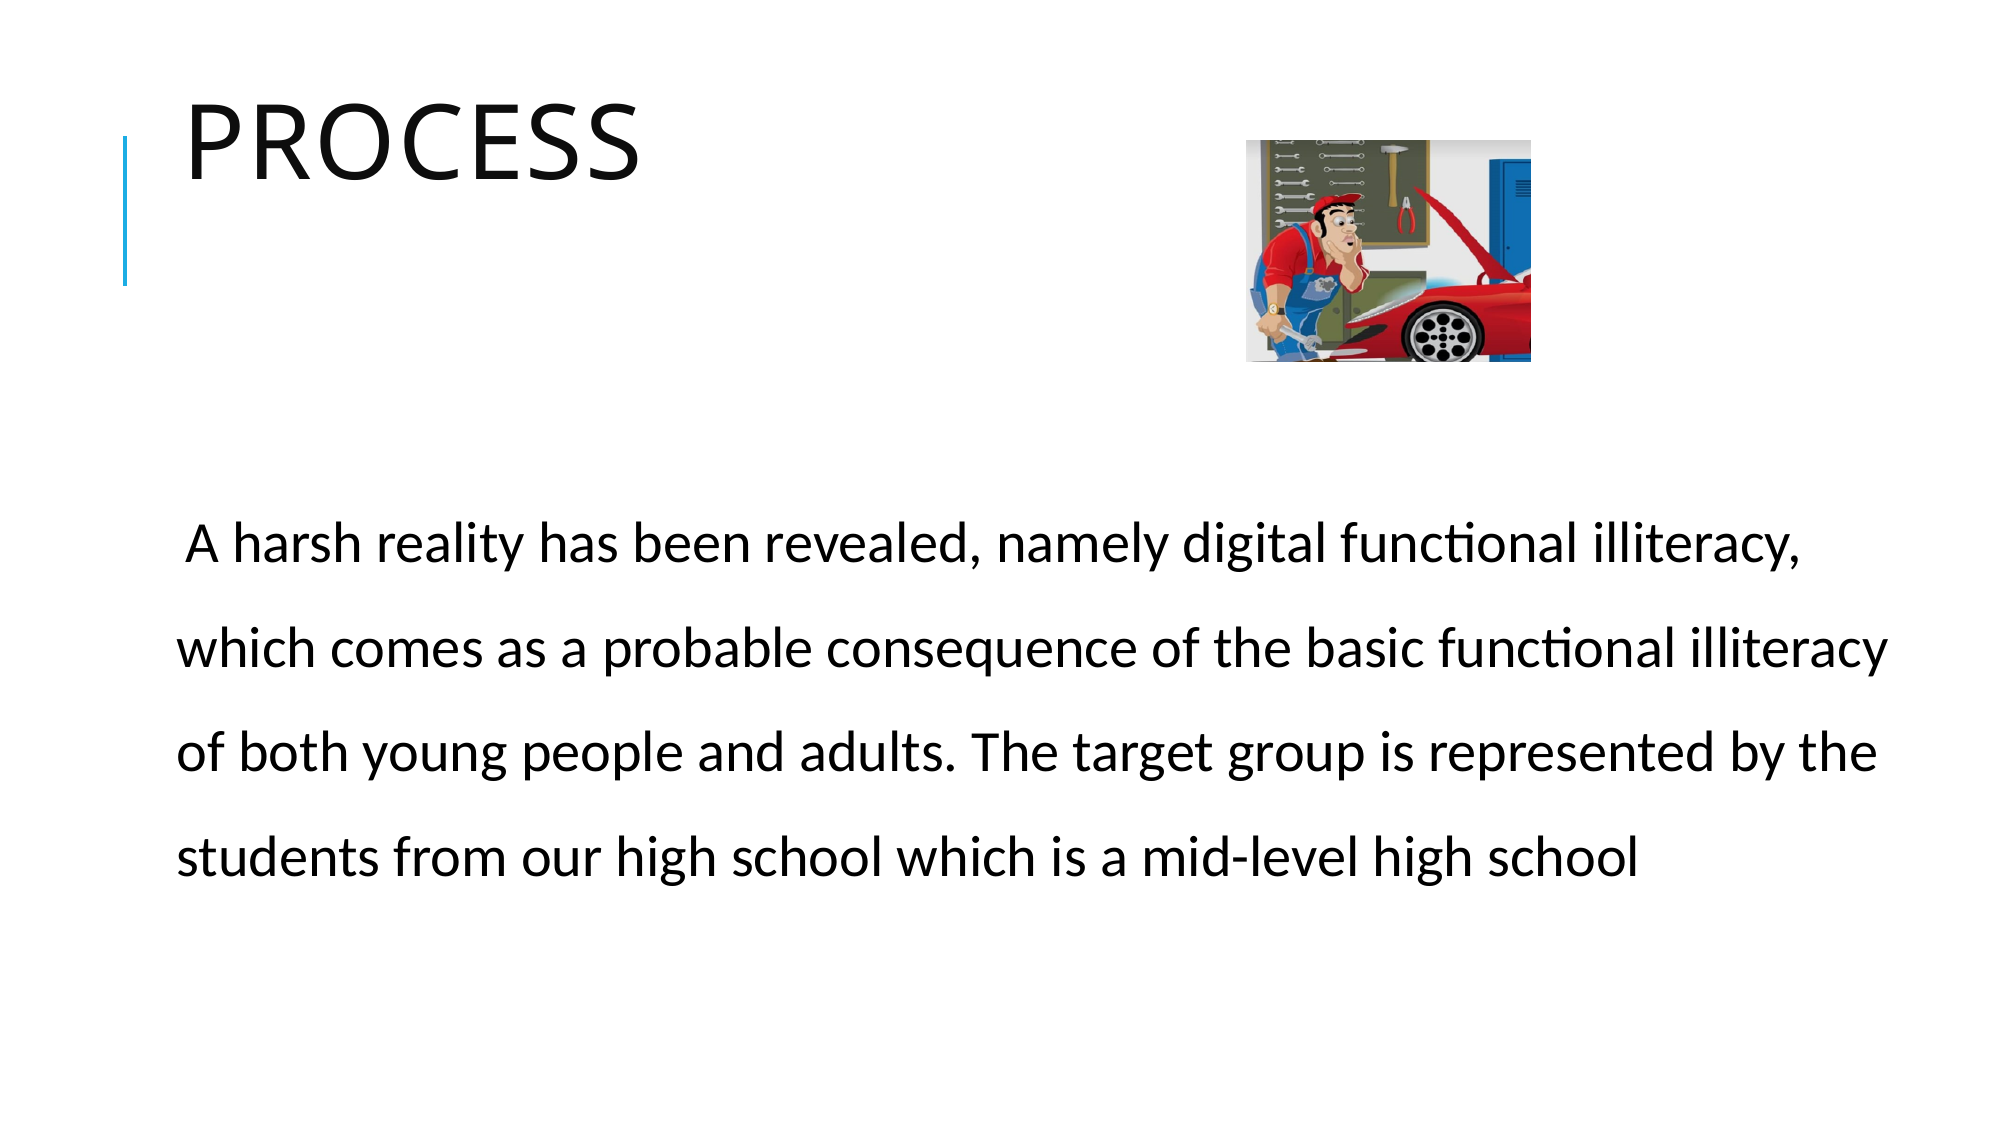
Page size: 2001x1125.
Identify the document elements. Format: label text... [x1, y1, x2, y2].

title PROCESS [168, 47, 1763, 251]
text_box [1246, 139, 1531, 362]
list A harsh reality has been revealed, namely digital functional illiteracy, which comes as a probable consequence of the basic functional illiteracy of both young people and adults. The target group is represented by the students from our high school which is a mid-level high school [154, 375, 1912, 1035]
